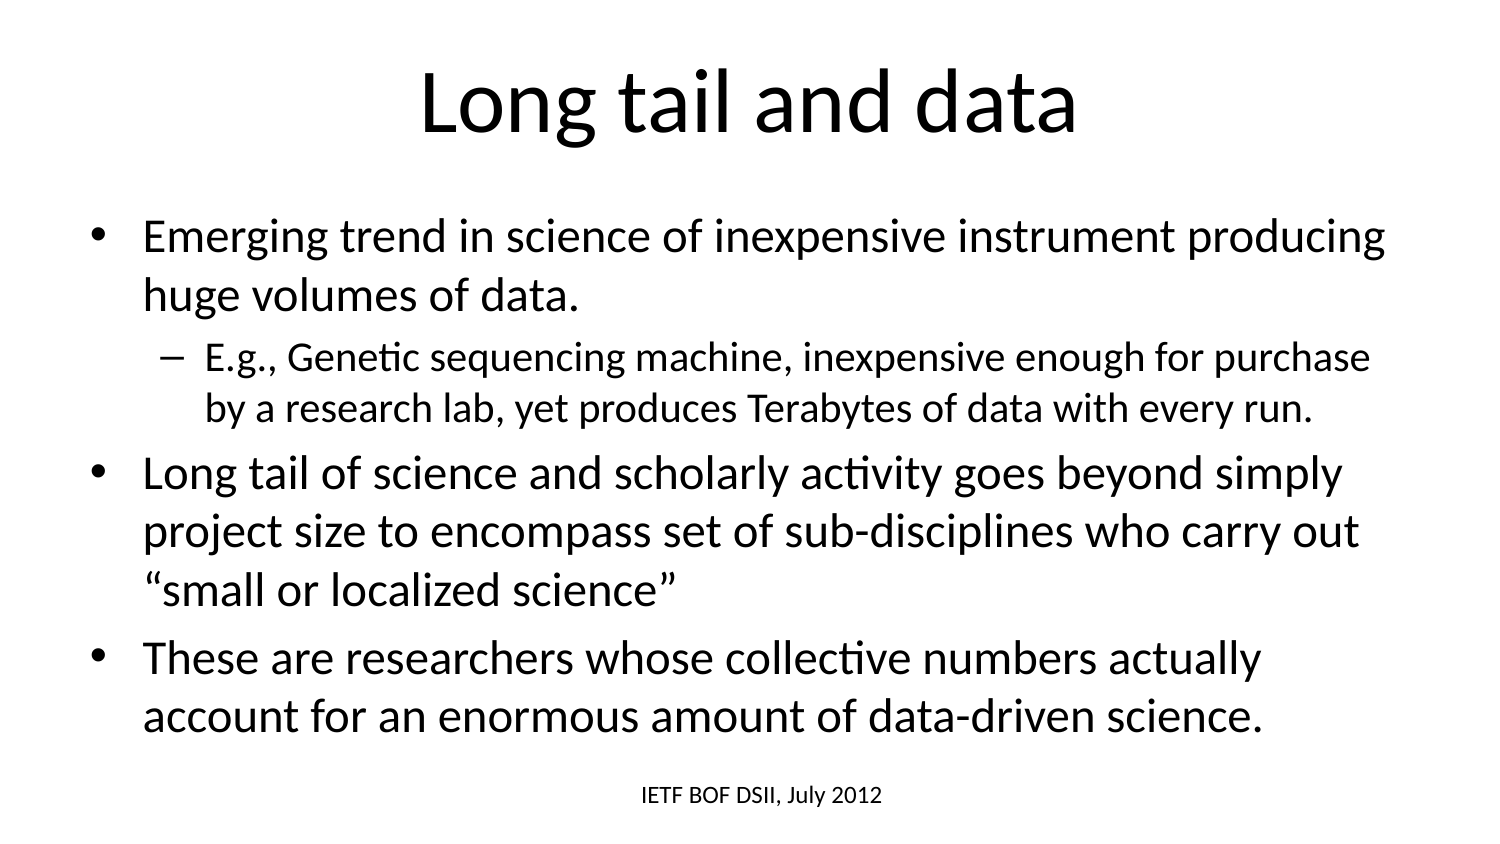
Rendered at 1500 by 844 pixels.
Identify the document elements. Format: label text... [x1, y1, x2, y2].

title Long tail and data [75, 33, 1425, 175]
list Emerging trend in science of inexpensive instrument producing huge volumes of data. E.g., Genetic sequencing machine, inexpensive enough for purchase by a research lab, yet produces Terabytes of data with every run. Long tail of science and scholarly activity goes beyond simply project size to encompass set of sub-disciplines who carry out “small or localized science” These are researchers whose collective numbers actually account for an enormous amount of data-driven science. [75, 196, 1425, 754]
